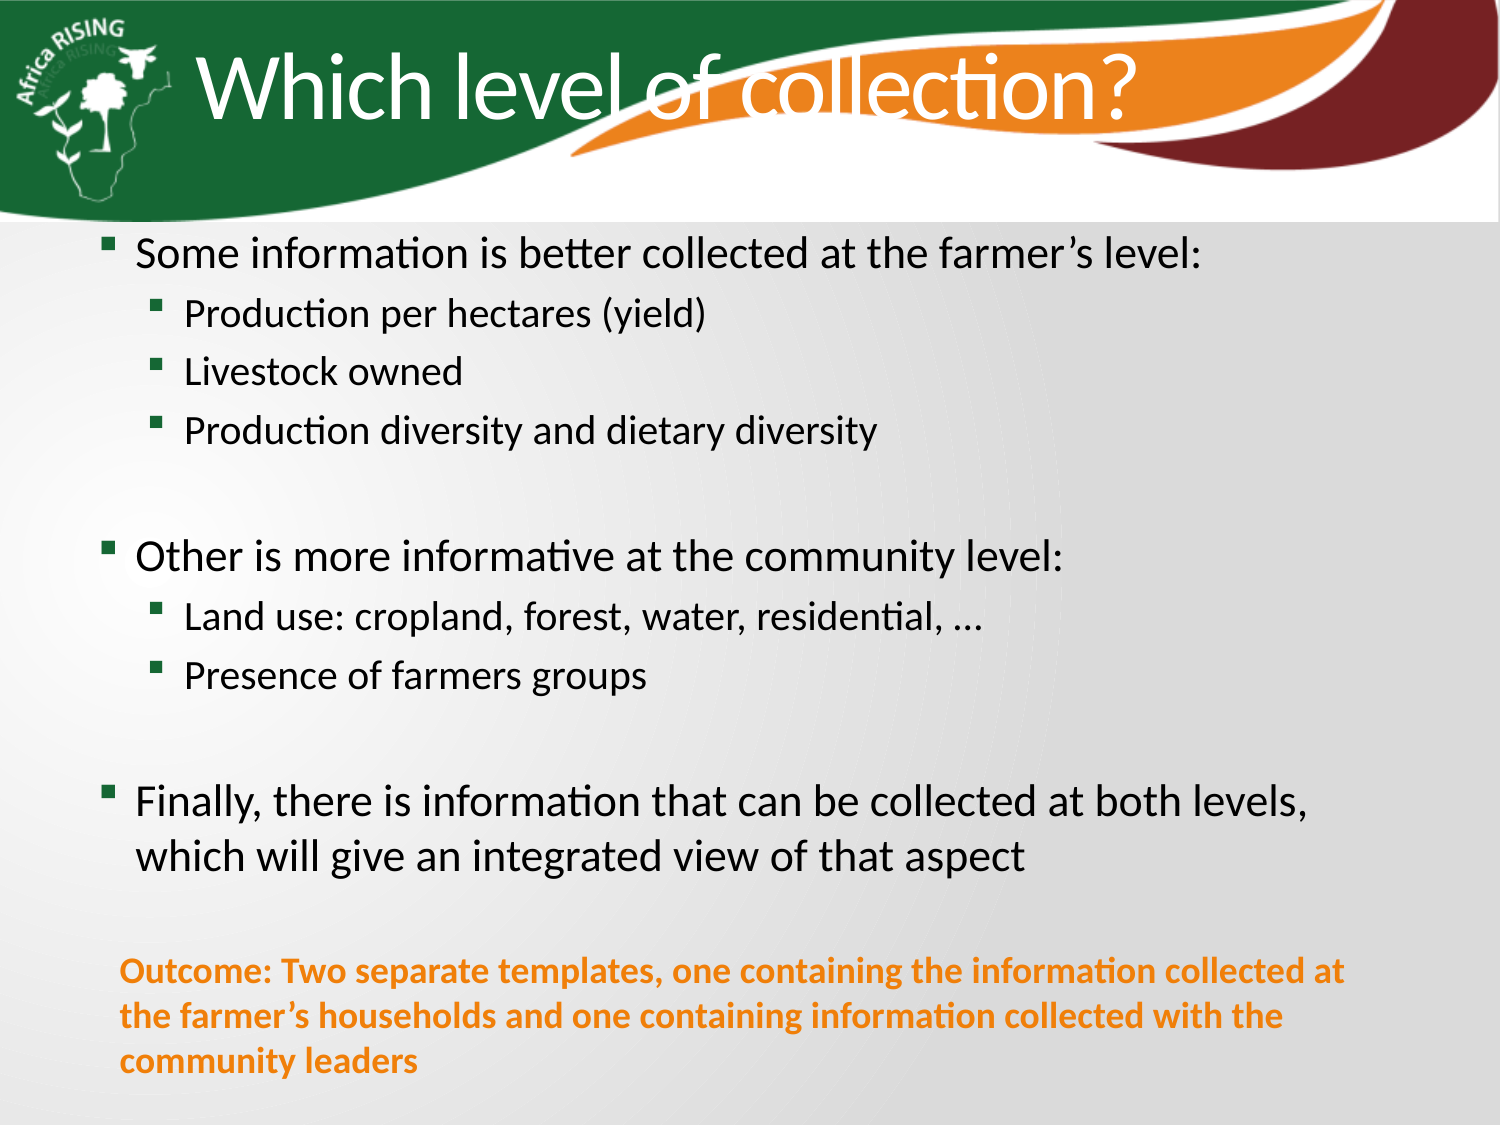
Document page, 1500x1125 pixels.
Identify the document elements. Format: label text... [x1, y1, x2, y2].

picture [0, 0, 1499, 222]
text_box Outcome: Two separate templates, one containing the information collected at the farmer’s households and one containing information collected with the community leaders [104, 938, 1374, 1088]
title Which level of collection? [180, 15, 1500, 204]
list Some information is better collected at the farmer’s level: Production per hectares (yield) Livestock owned Production diversity and dietary diversity Other is more informative at the community level: Land use: cropland, forest, water, residential, … Presence of farmers groups Finally, there is information that can be collected at both levels, which will give an integrated view of that aspect [64, 215, 1415, 958]
